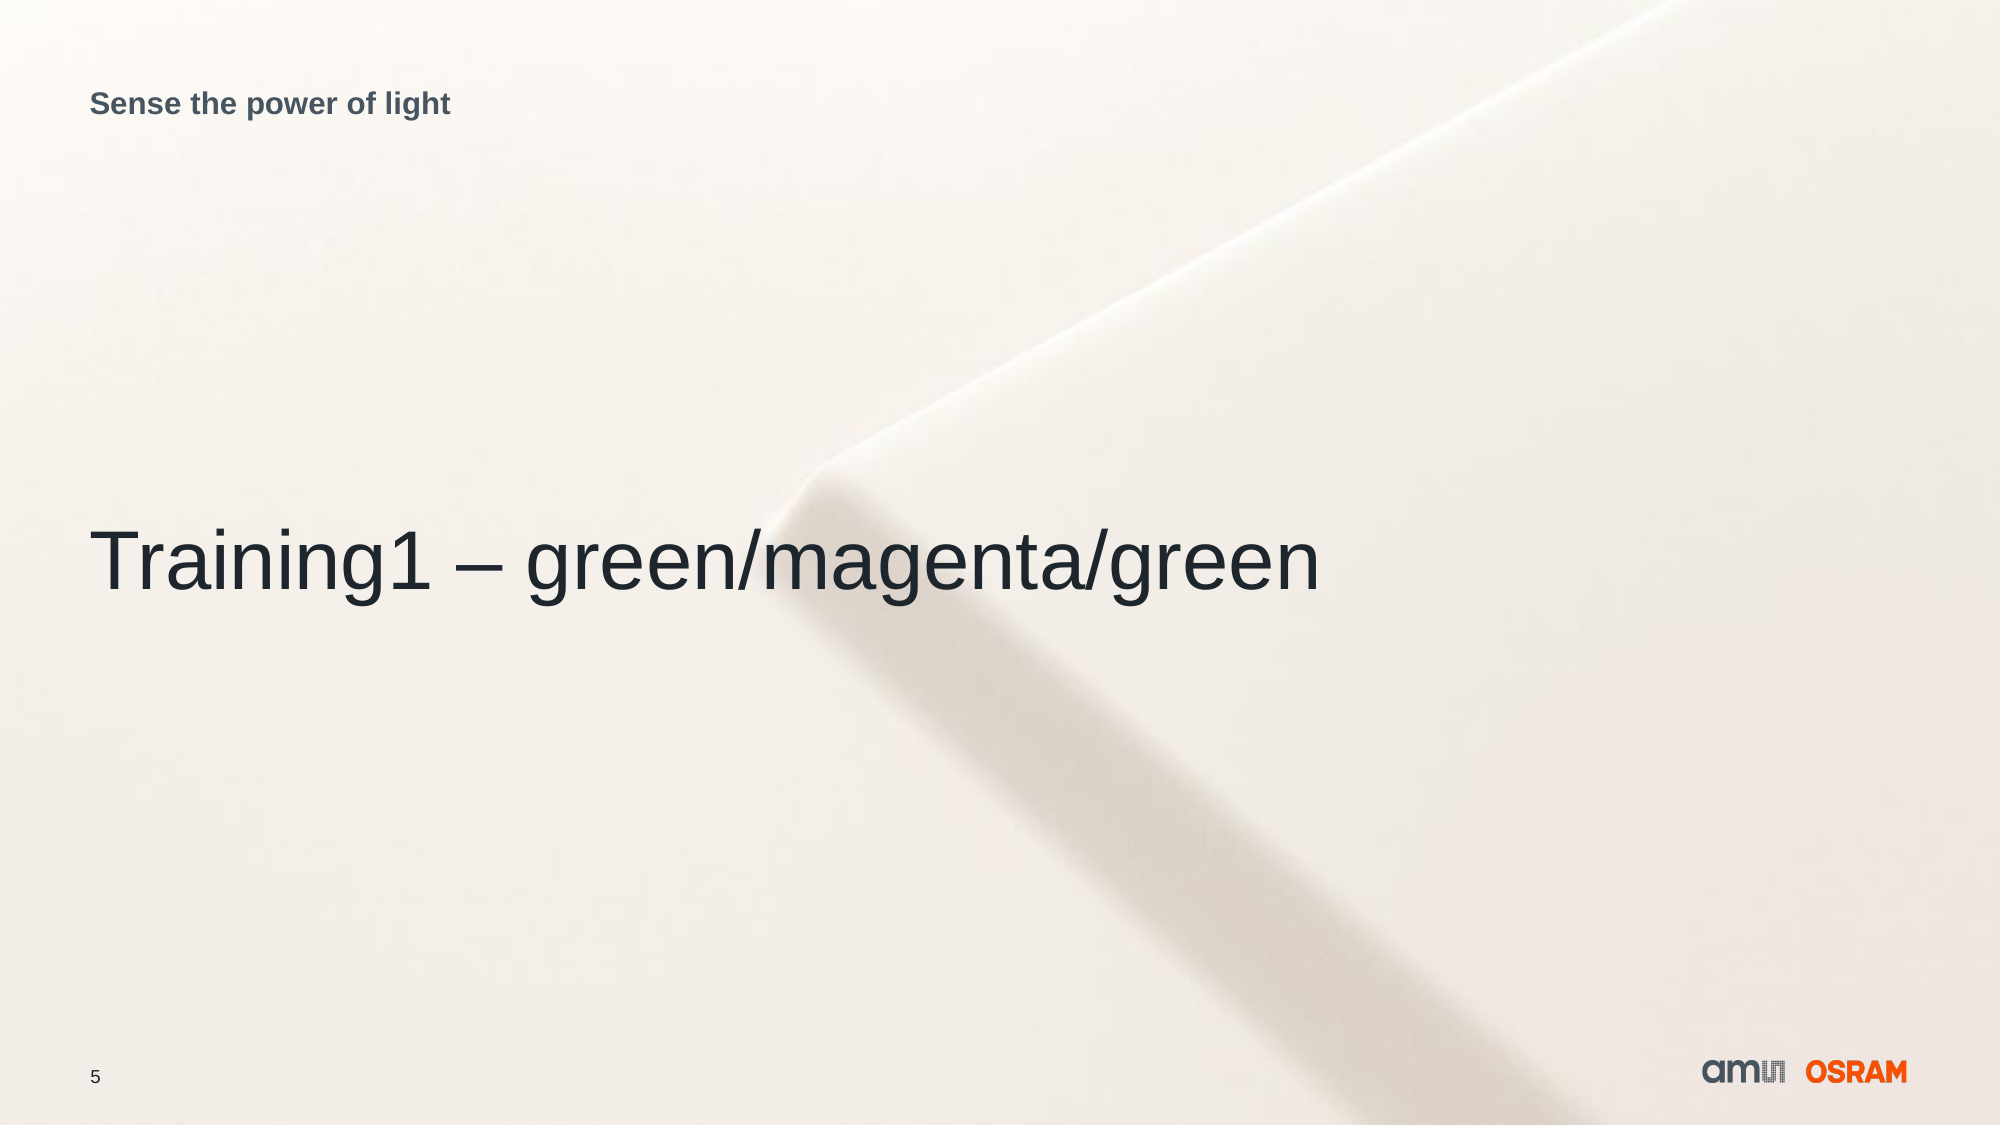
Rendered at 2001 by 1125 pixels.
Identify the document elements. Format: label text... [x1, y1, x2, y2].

picture [0, 0, 2000, 1125]
title Training1 – green/magenta/green [89, 436, 1907, 689]
